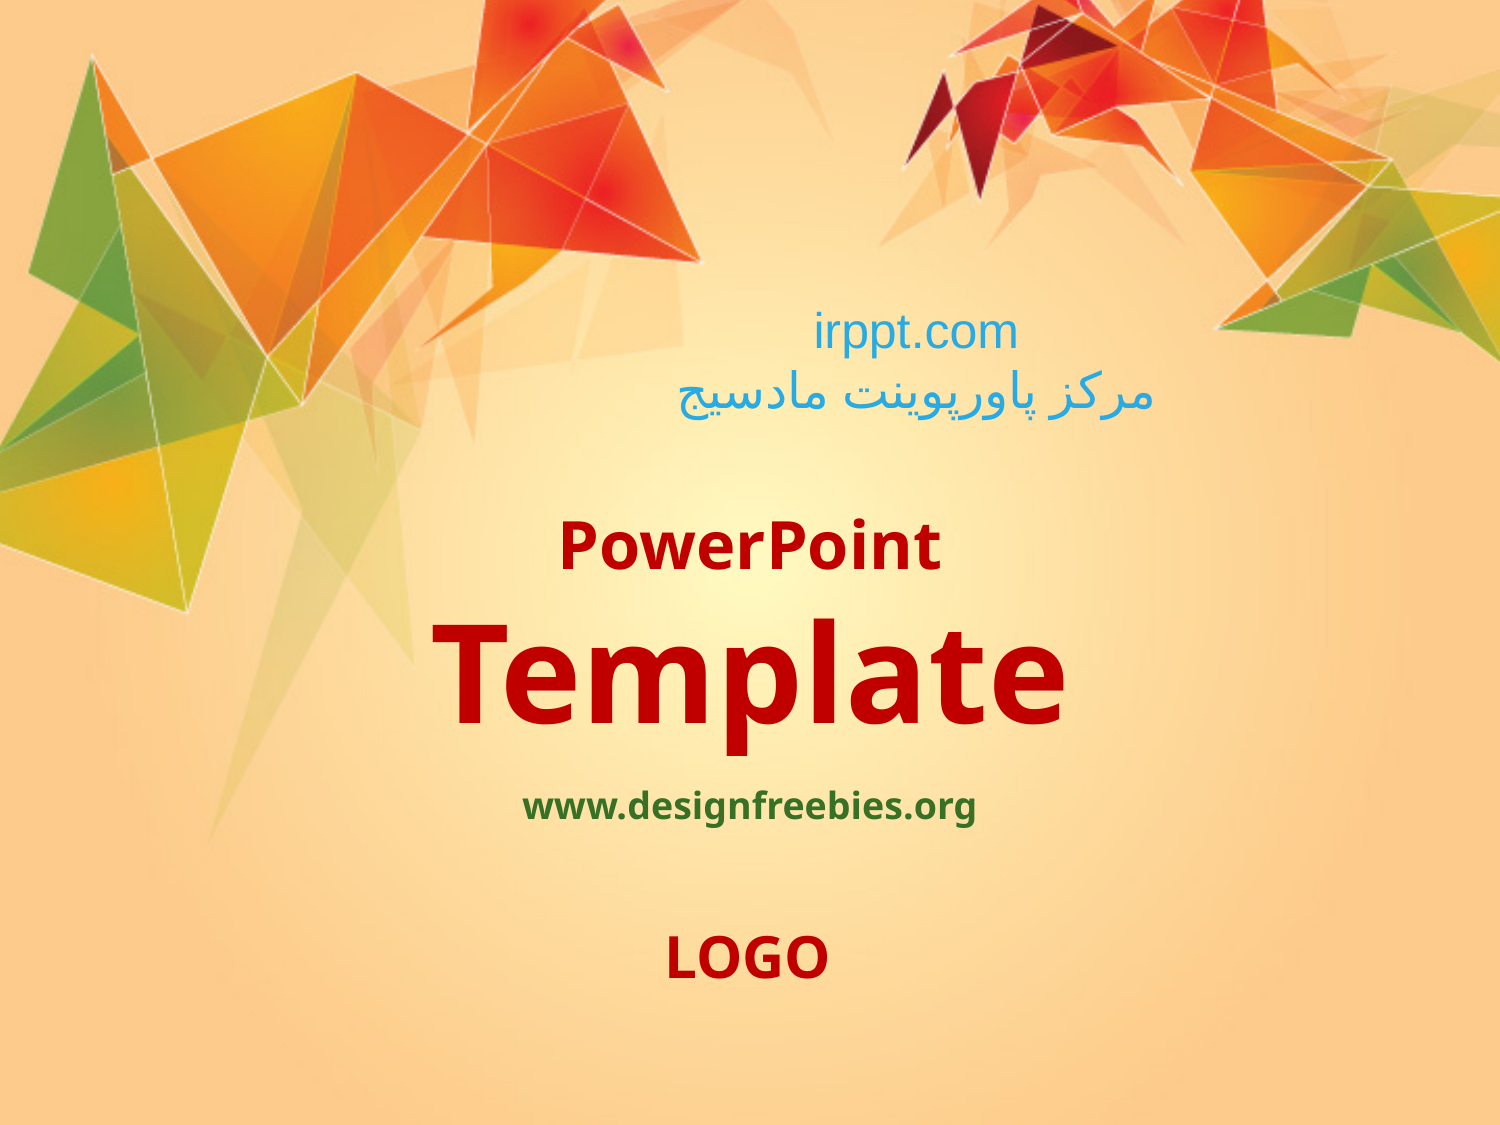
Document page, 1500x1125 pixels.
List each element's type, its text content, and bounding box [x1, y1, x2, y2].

text_box irppt.com مرکز پاورپوینت مادسیج [661, 290, 1172, 426]
title PowerPoint Template [262, 474, 1238, 763]
subtitle www.designfreebies.org [262, 774, 1238, 838]
picture [0, 0, 1500, 1125]
